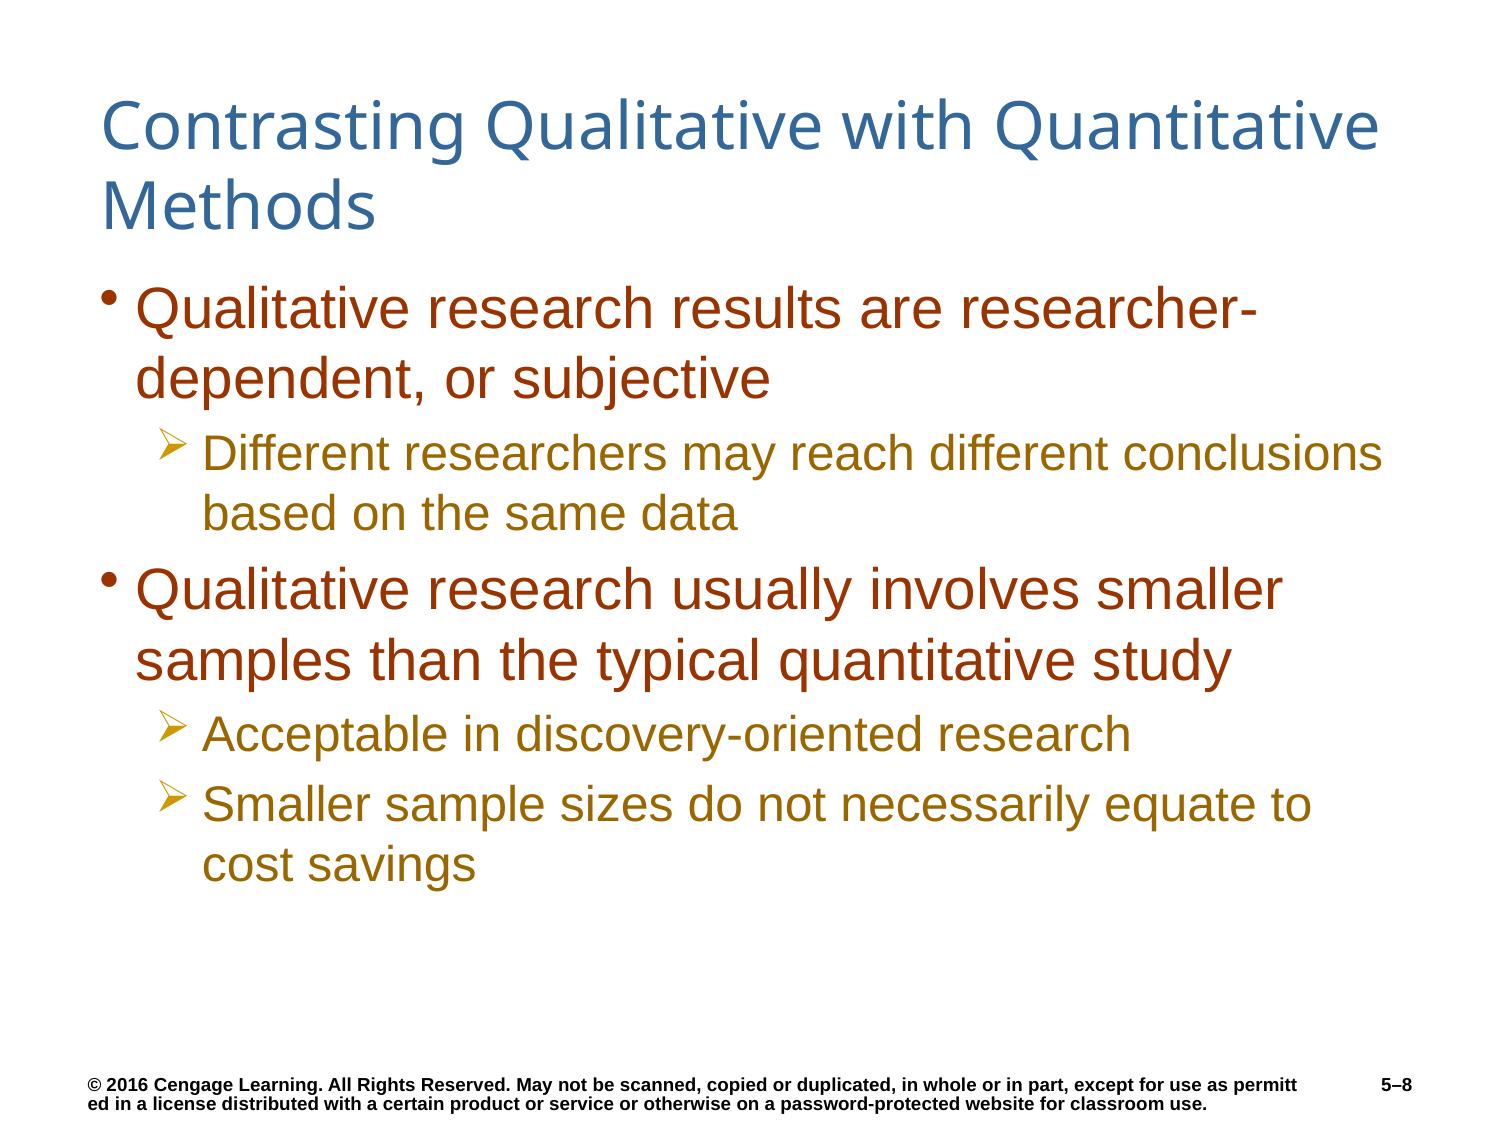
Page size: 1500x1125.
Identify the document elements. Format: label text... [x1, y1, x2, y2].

title Contrasting Qualitative with Quantitative Methods [85, 75, 1411, 171]
slide_number 5–8 [1050, 1042, 1413, 1103]
footer © 2016 Cengage Learning. All Rights Reserved. May not be scanned, copied or duplicated, in whole or in part, except for use as permitted in a license distributed with a certain product or service or otherwise on a password-protected website for classroom use. [87, 1057, 1050, 1103]
list Qualitative research results are researcher-dependent, or subjective Different researchers may reach different conclusions based on the same data Qualitative research usually involves smaller samples than the typical quantitative study Acceptable in discovery-oriented research Smaller sample sizes do not necessarily equate to cost savings [84, 262, 1414, 1013]
